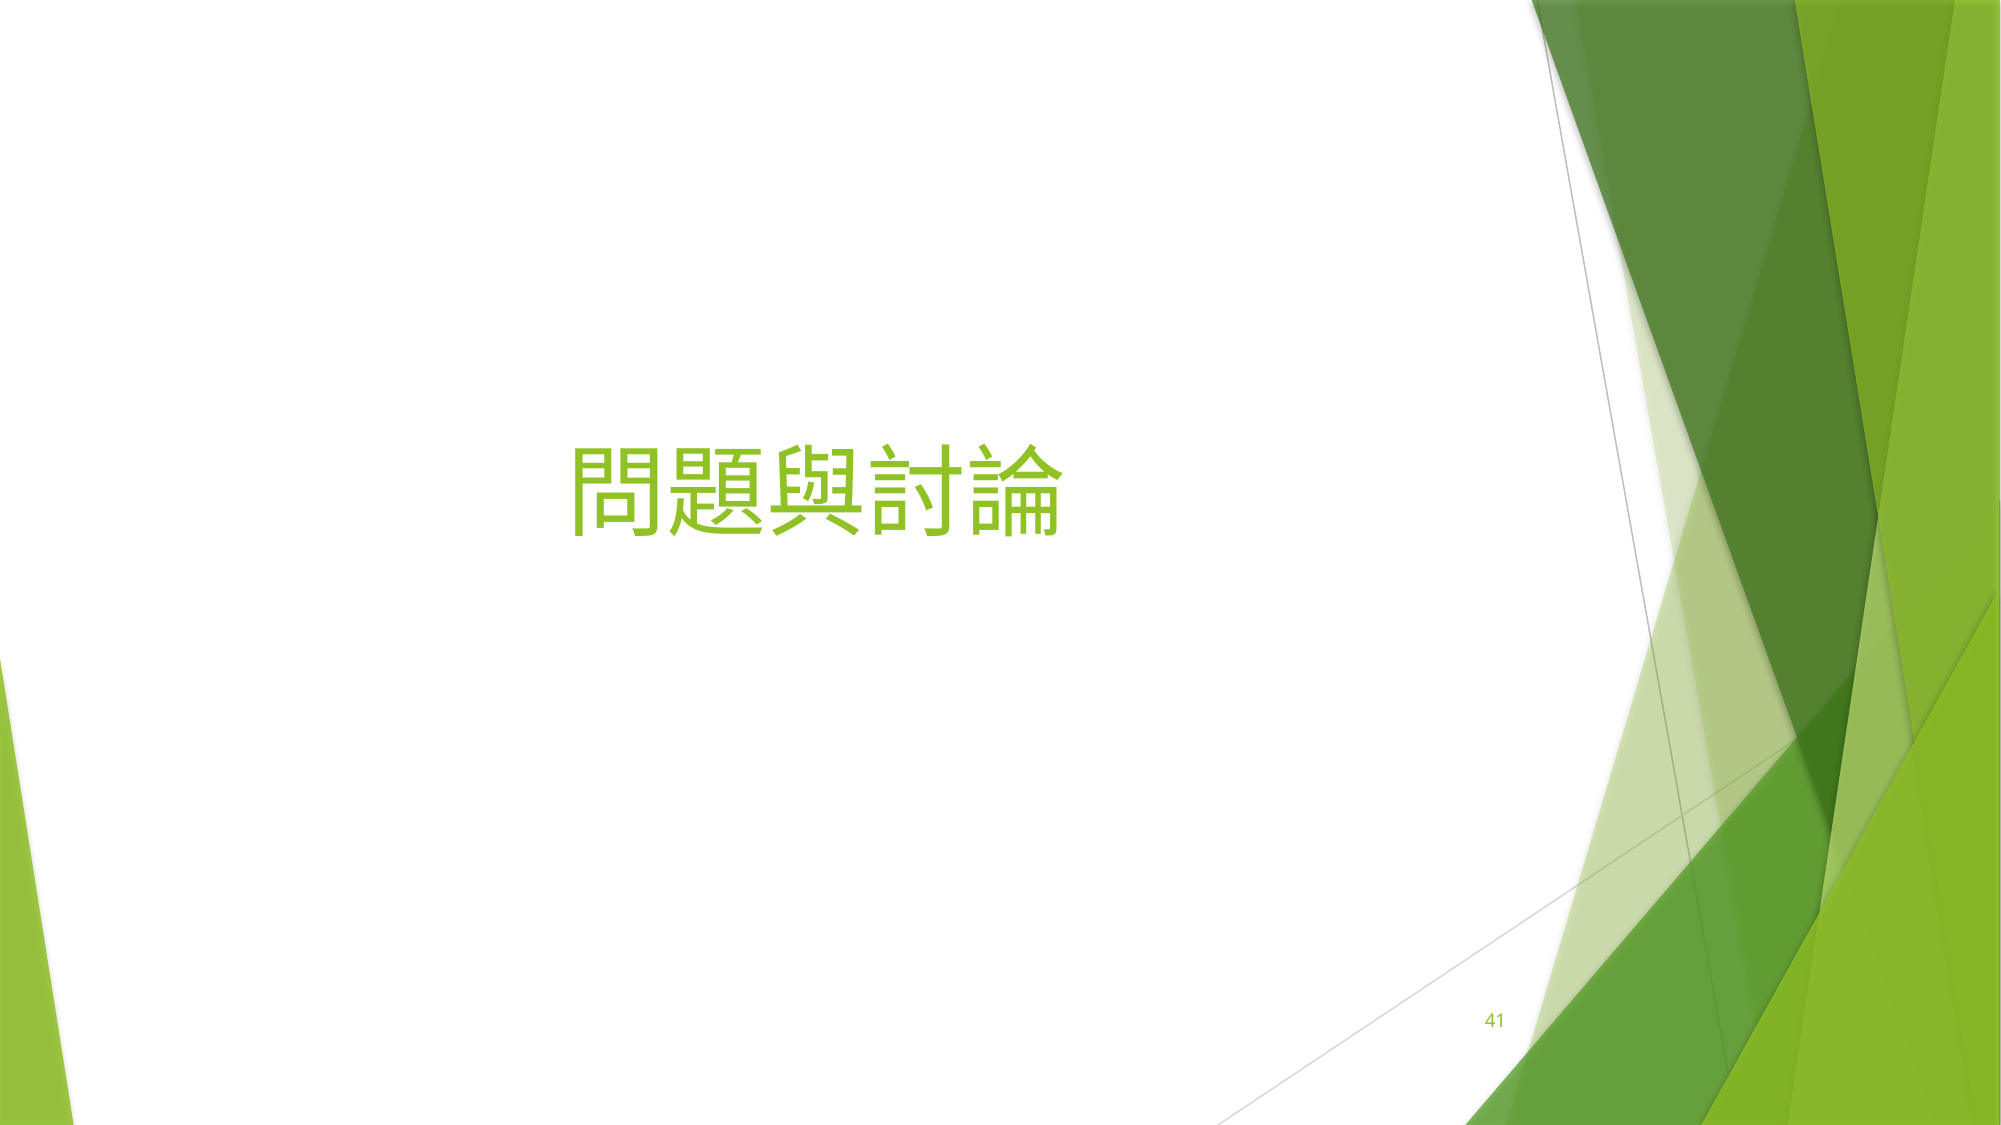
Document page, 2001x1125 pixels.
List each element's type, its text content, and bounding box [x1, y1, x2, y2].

slide_number 41 [1409, 991, 1522, 1051]
title 問題與討論 [111, 420, 1522, 638]
